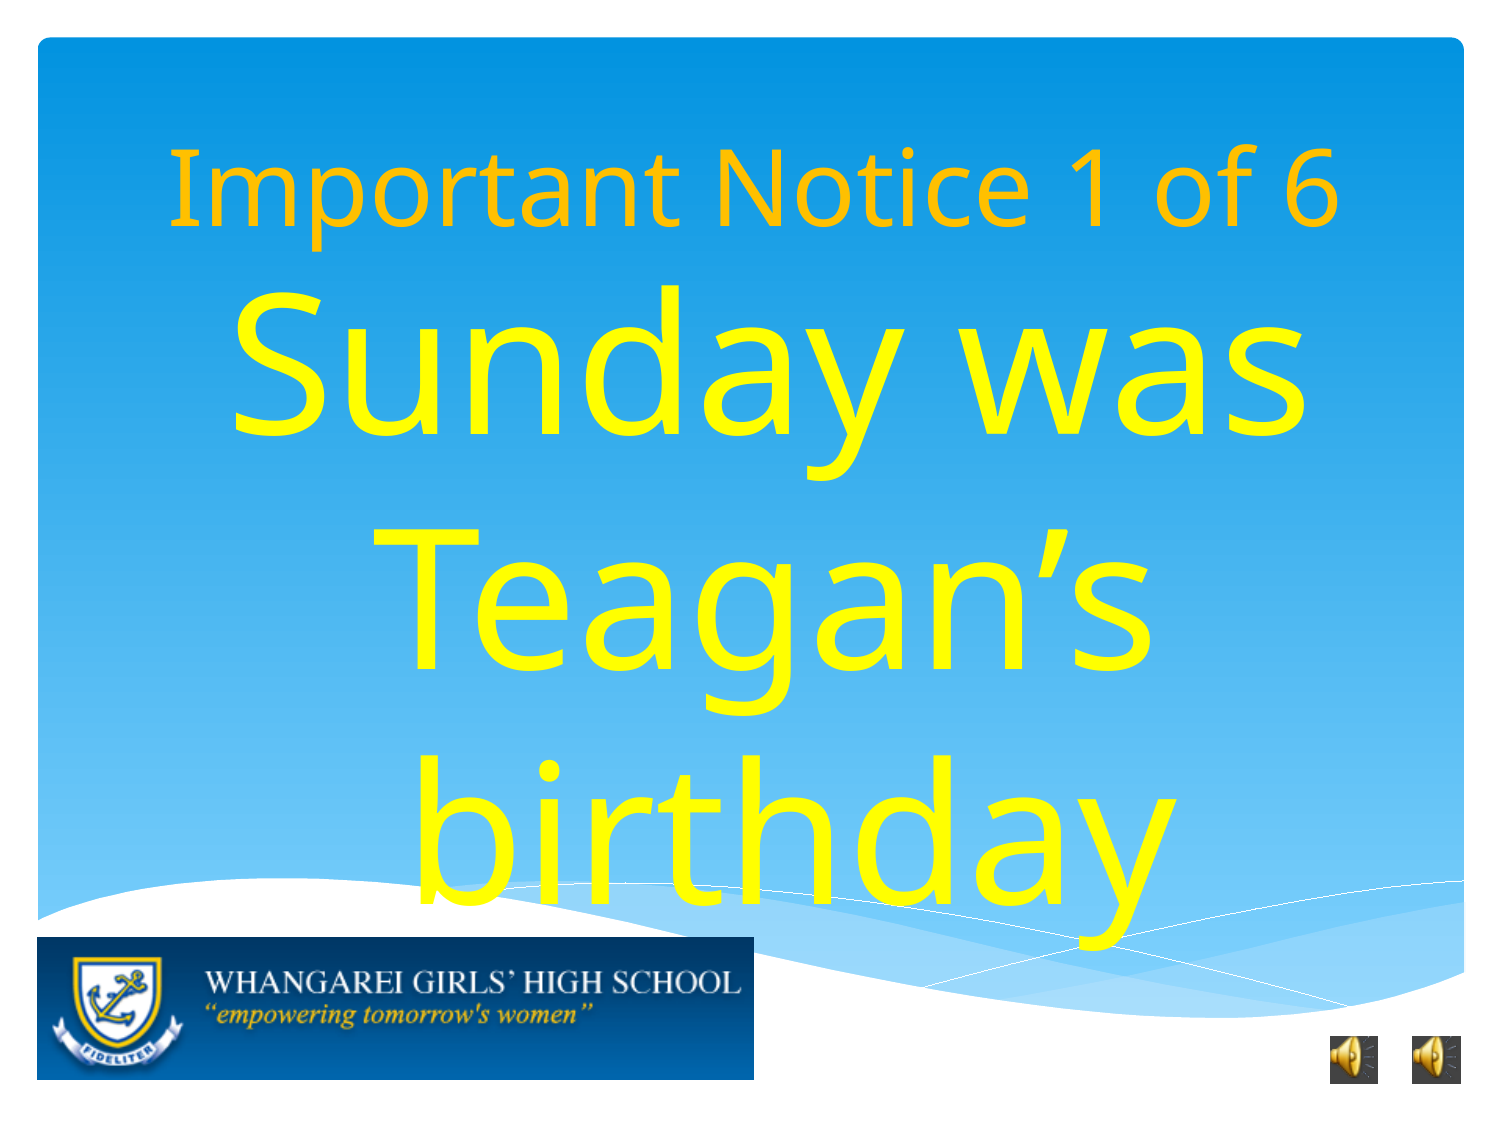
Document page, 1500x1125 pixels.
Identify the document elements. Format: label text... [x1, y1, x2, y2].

picture [1328, 1034, 1380, 1086]
picture [37, 937, 754, 1080]
text_box Important Notice 1 of 6 [149, 37, 1362, 255]
picture [1411, 1034, 1462, 1086]
text_box Sunday was Teagan’s birthday [149, 231, 1391, 963]
